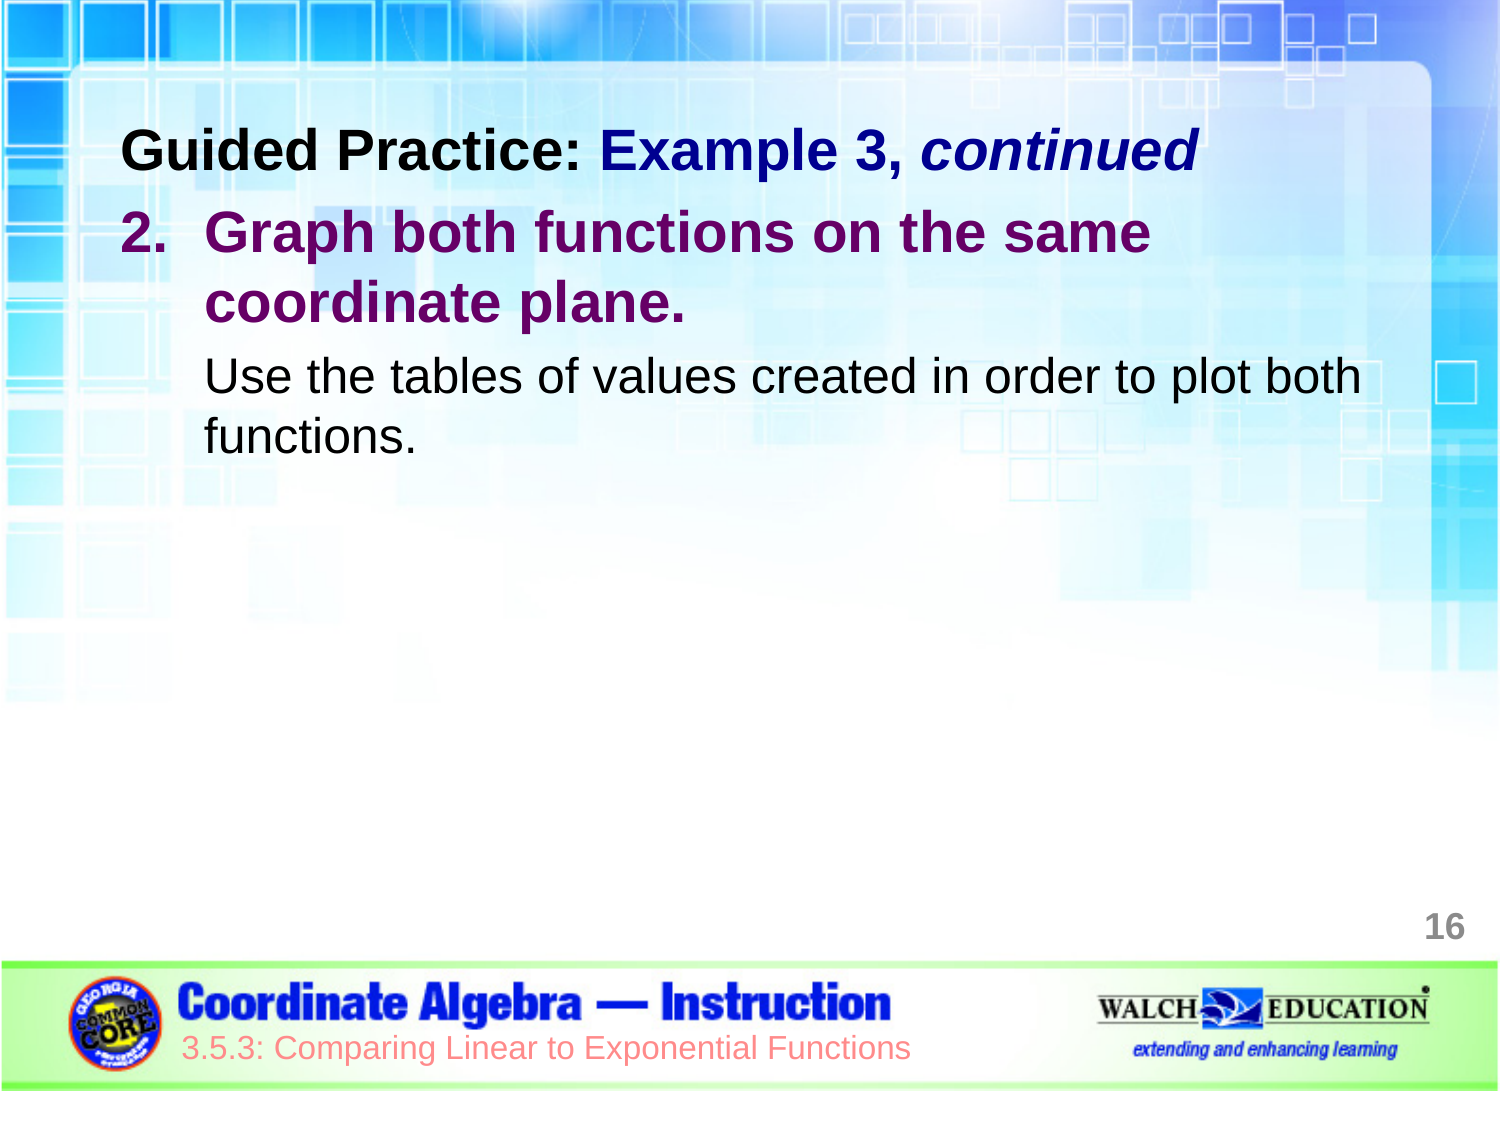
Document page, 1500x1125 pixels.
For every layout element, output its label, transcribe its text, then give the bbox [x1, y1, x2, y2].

footer 3.5.3: Comparing Linear to Exponential Functions [166, 1024, 1080, 1069]
picture [1, 0, 1500, 1091]
slide_number 16 [1361, 901, 1481, 949]
subtitle Guided Practice: Example 3, continued Graph both functions on the same coordinate plane. Use the tables of values created in order to plot both functions. [105, 105, 1394, 925]
